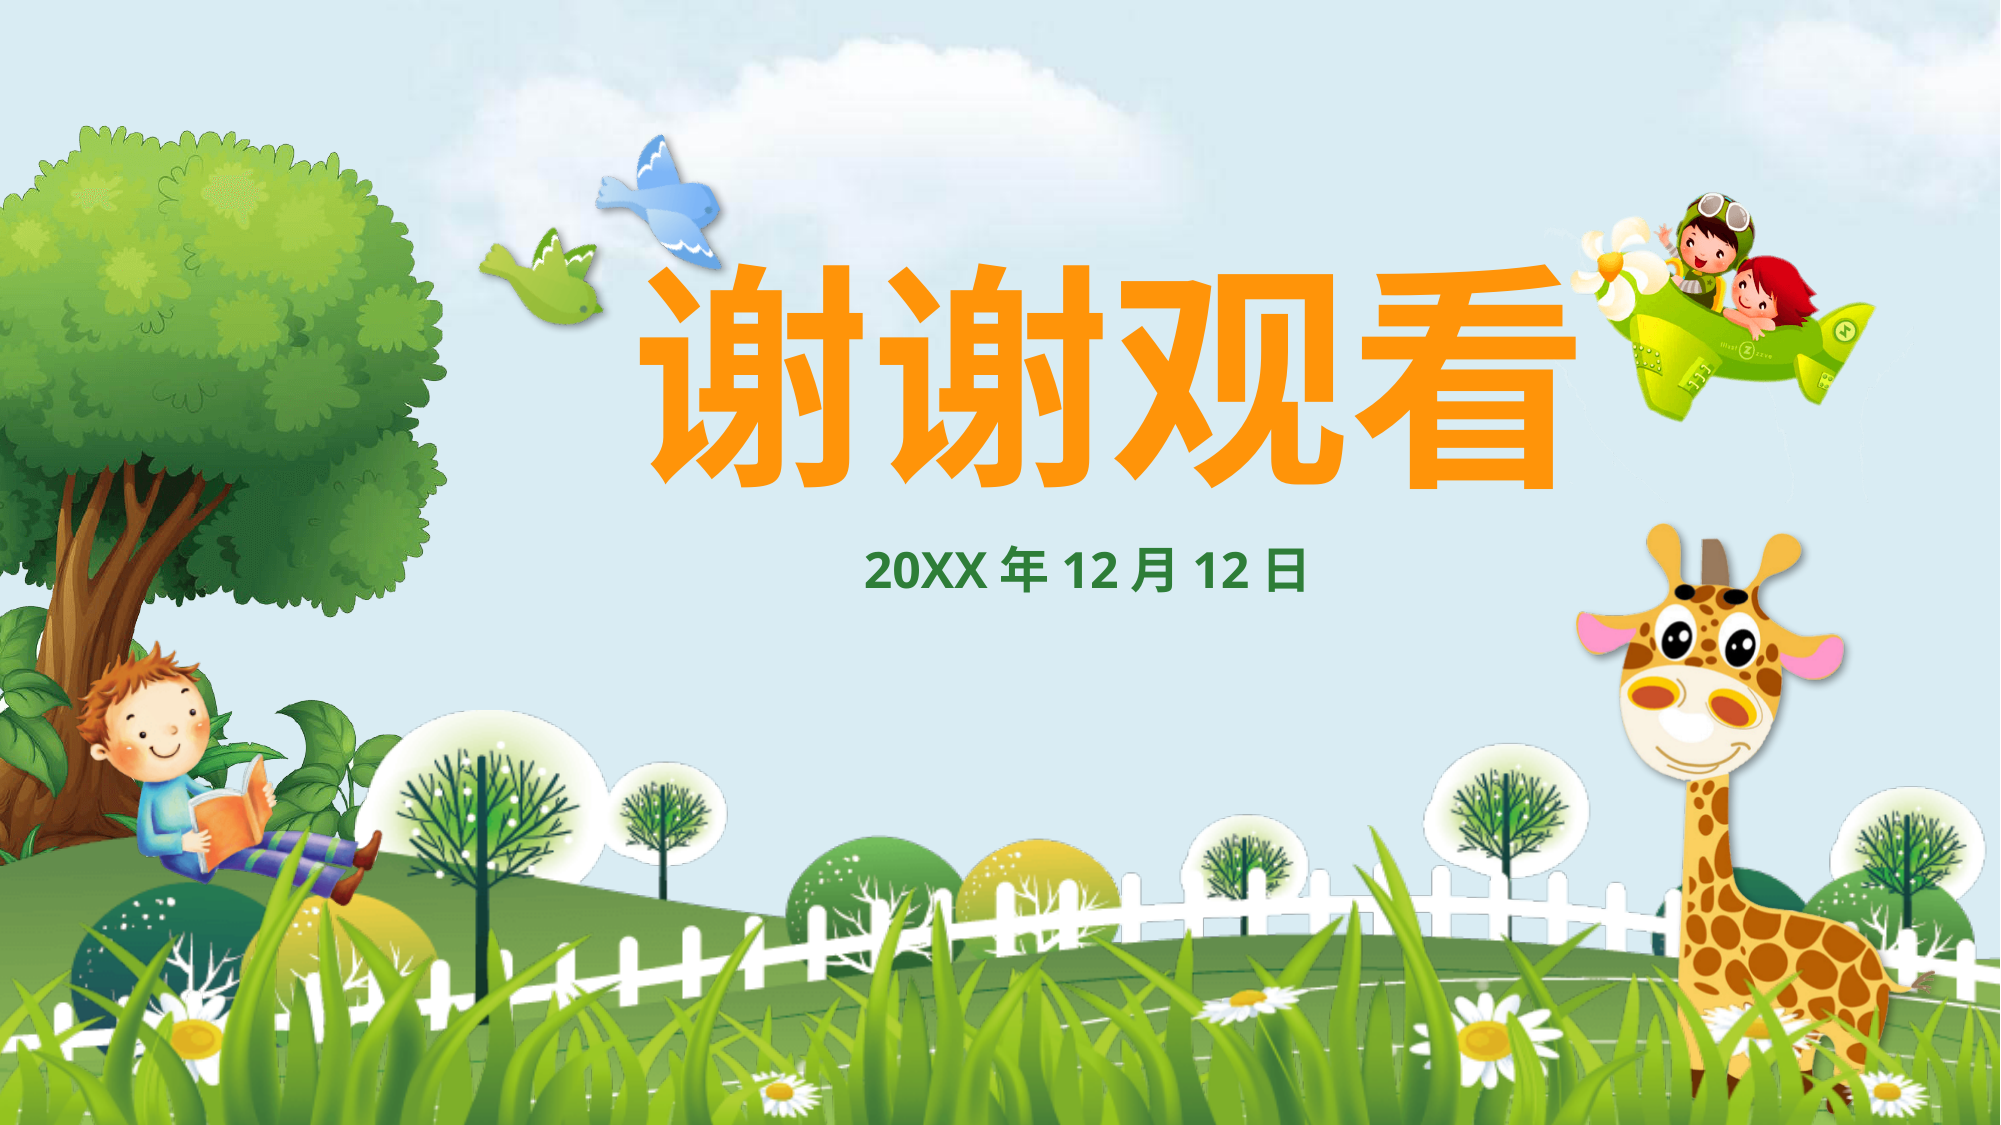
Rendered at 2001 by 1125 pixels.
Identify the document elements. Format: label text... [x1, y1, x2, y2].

text_box 20XX年12月12日 [630, 531, 1545, 606]
picture [0, 0, 2000, 1125]
text_box 谢谢观看 [472, 220, 1814, 523]
